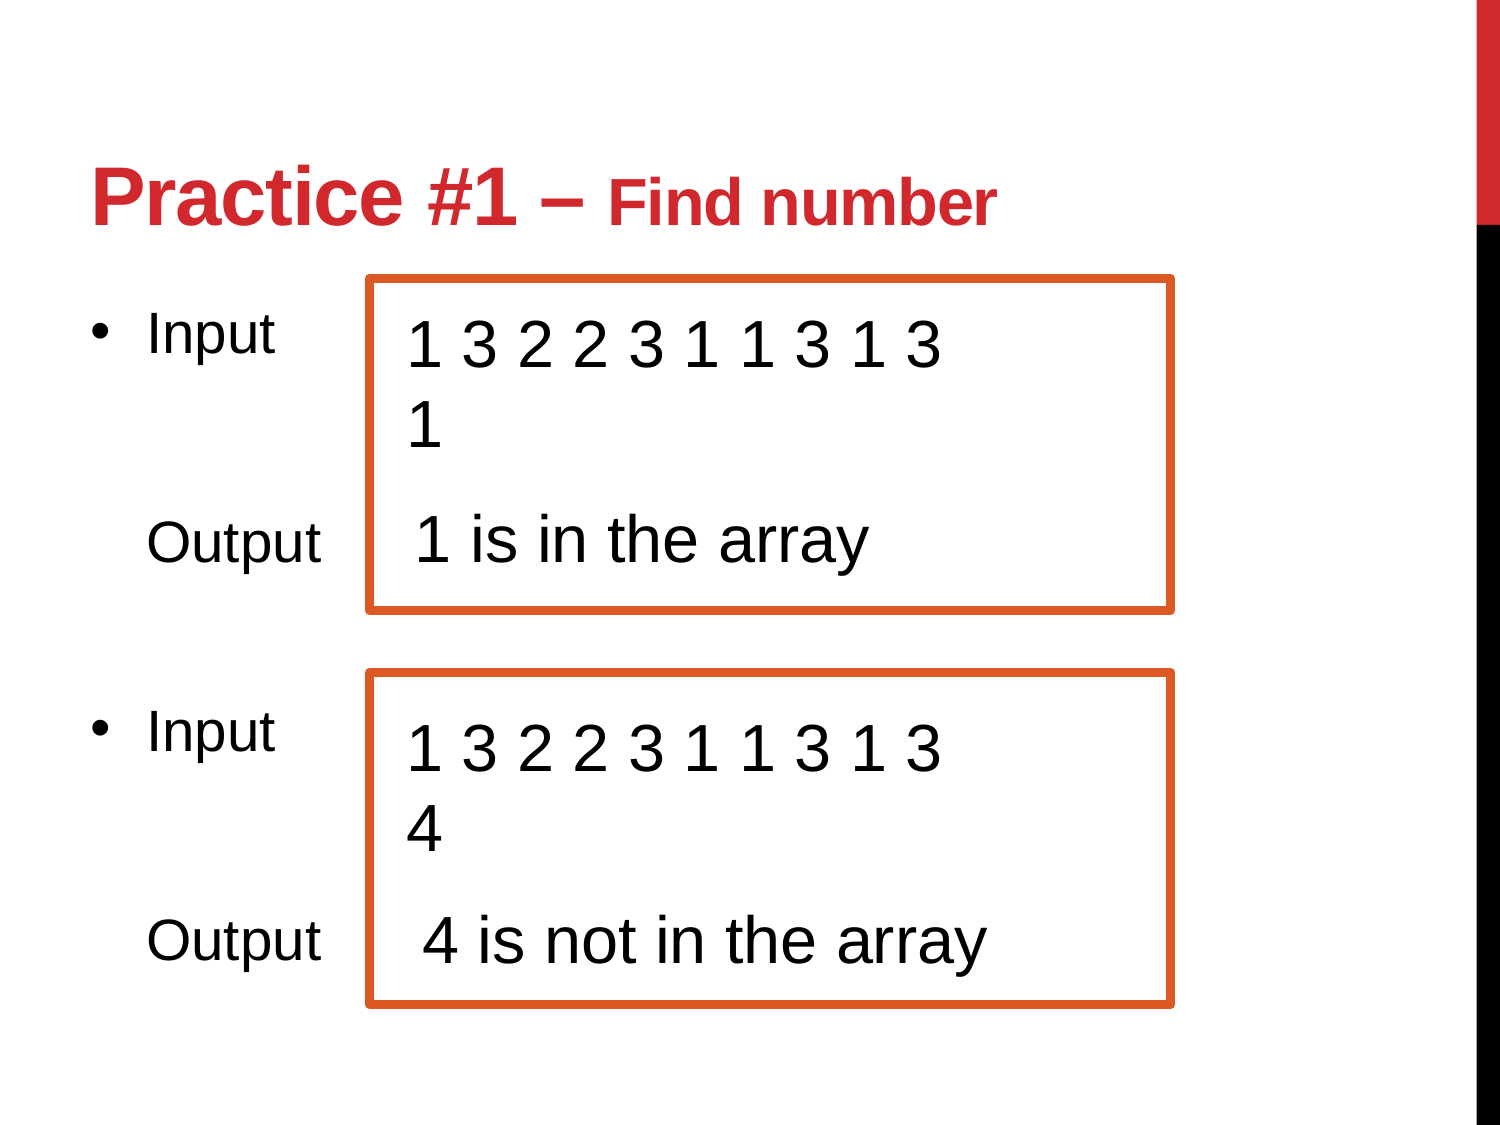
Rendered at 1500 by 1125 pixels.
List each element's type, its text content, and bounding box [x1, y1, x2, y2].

text_box Practice #1 – Find number [74, 24, 1350, 250]
text_box [367, 670, 1173, 1007]
list Input Output Input Output [75, 287, 1325, 1005]
text_box [367, 276, 1173, 613]
